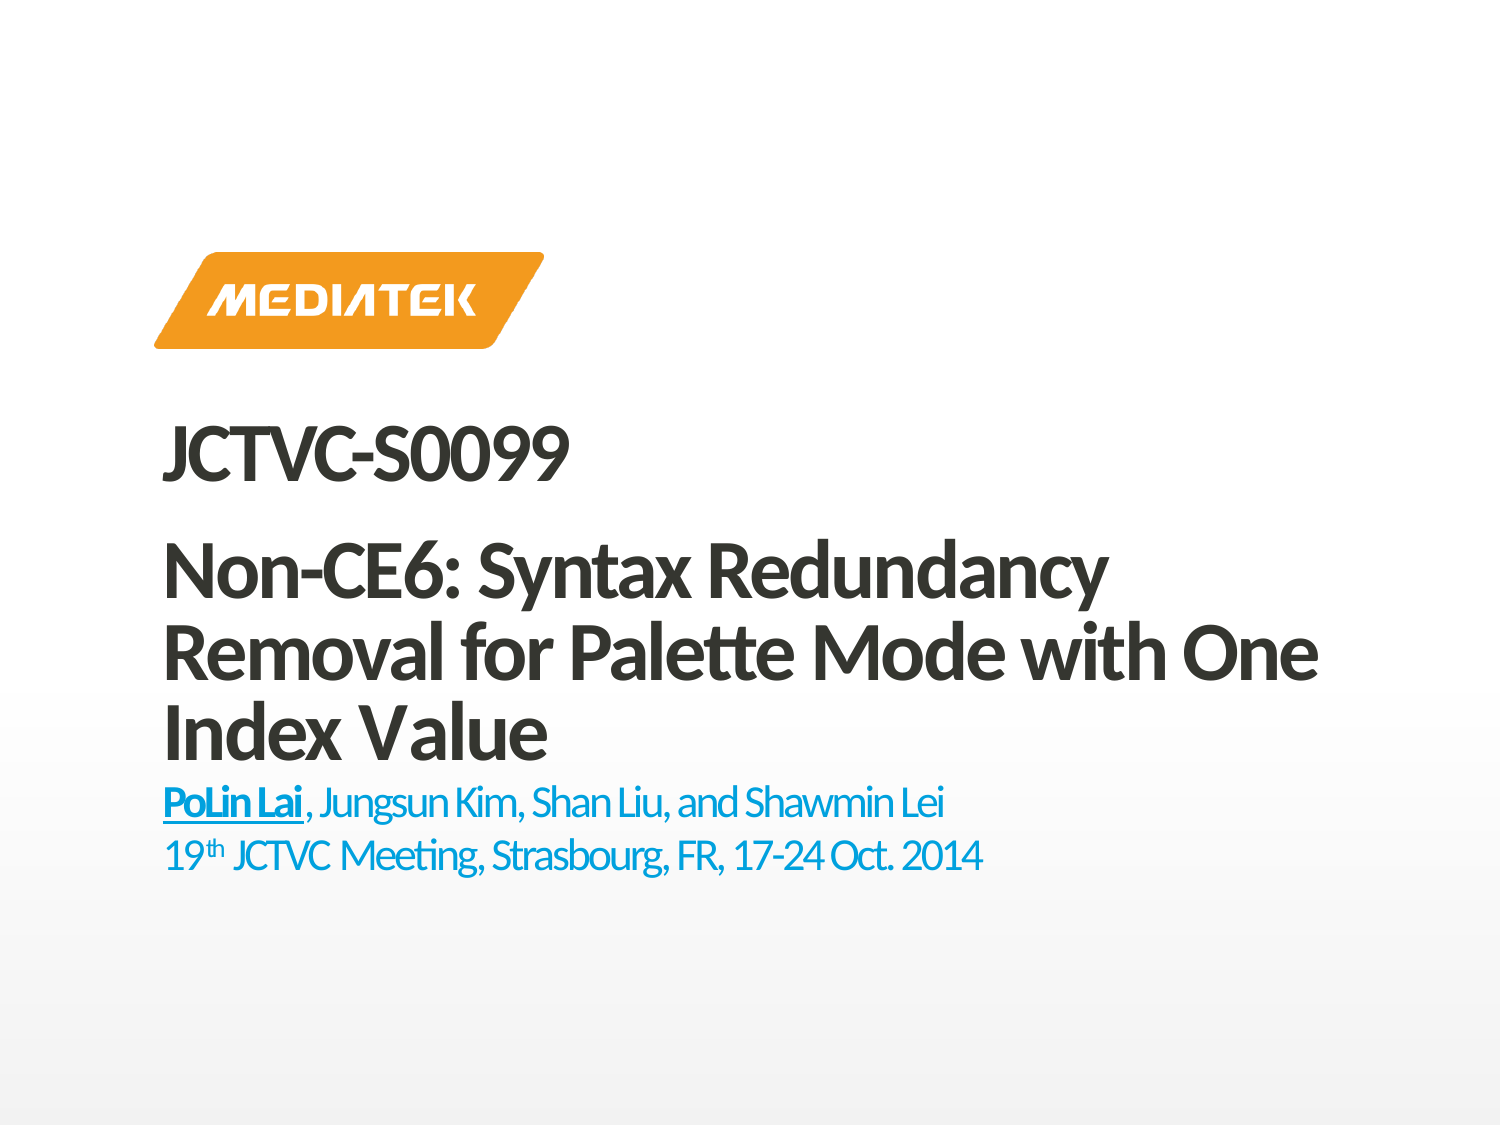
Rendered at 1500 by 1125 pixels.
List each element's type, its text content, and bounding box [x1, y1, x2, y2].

picture [154, 252, 544, 349]
subtitle PoLin Lai, Jungsun Kim, Shan Liu, and Shawmin Lei 19th JCTVC Meeting, Strasbourg, FR, 17-24 Oct. 2014 [147, 775, 1471, 976]
title JCTVC-S0099 Non-CE6: Syntax Redundancy Removal for Palette Mode with One Index Value [147, 408, 1412, 787]
